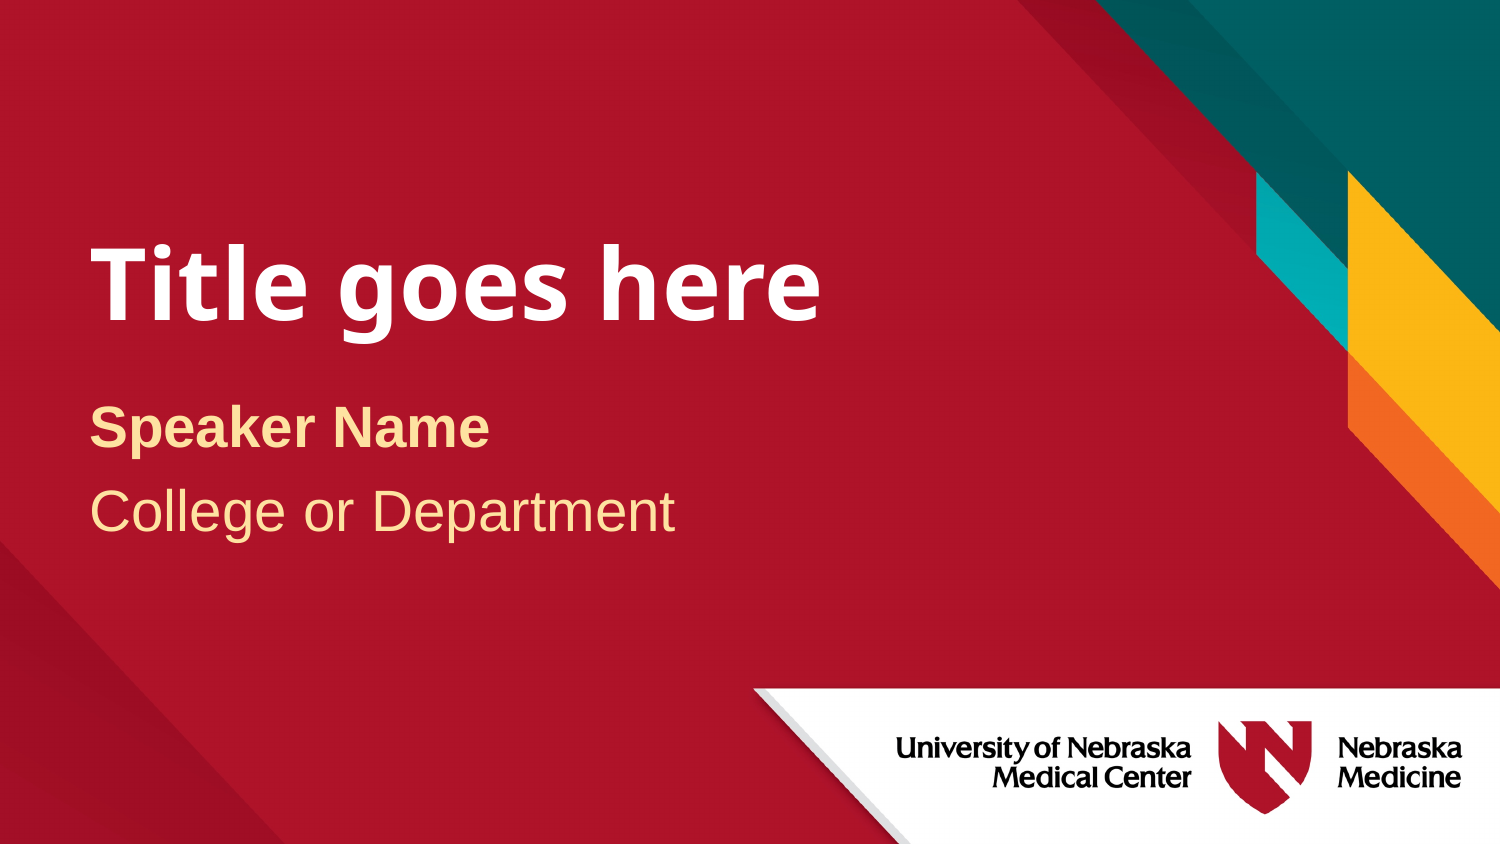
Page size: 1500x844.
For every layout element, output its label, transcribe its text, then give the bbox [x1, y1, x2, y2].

title Title goes here [74, 109, 1238, 341]
subtitle Speaker Name College or Department [74, 389, 1238, 602]
picture [0, 0, 1500, 844]
